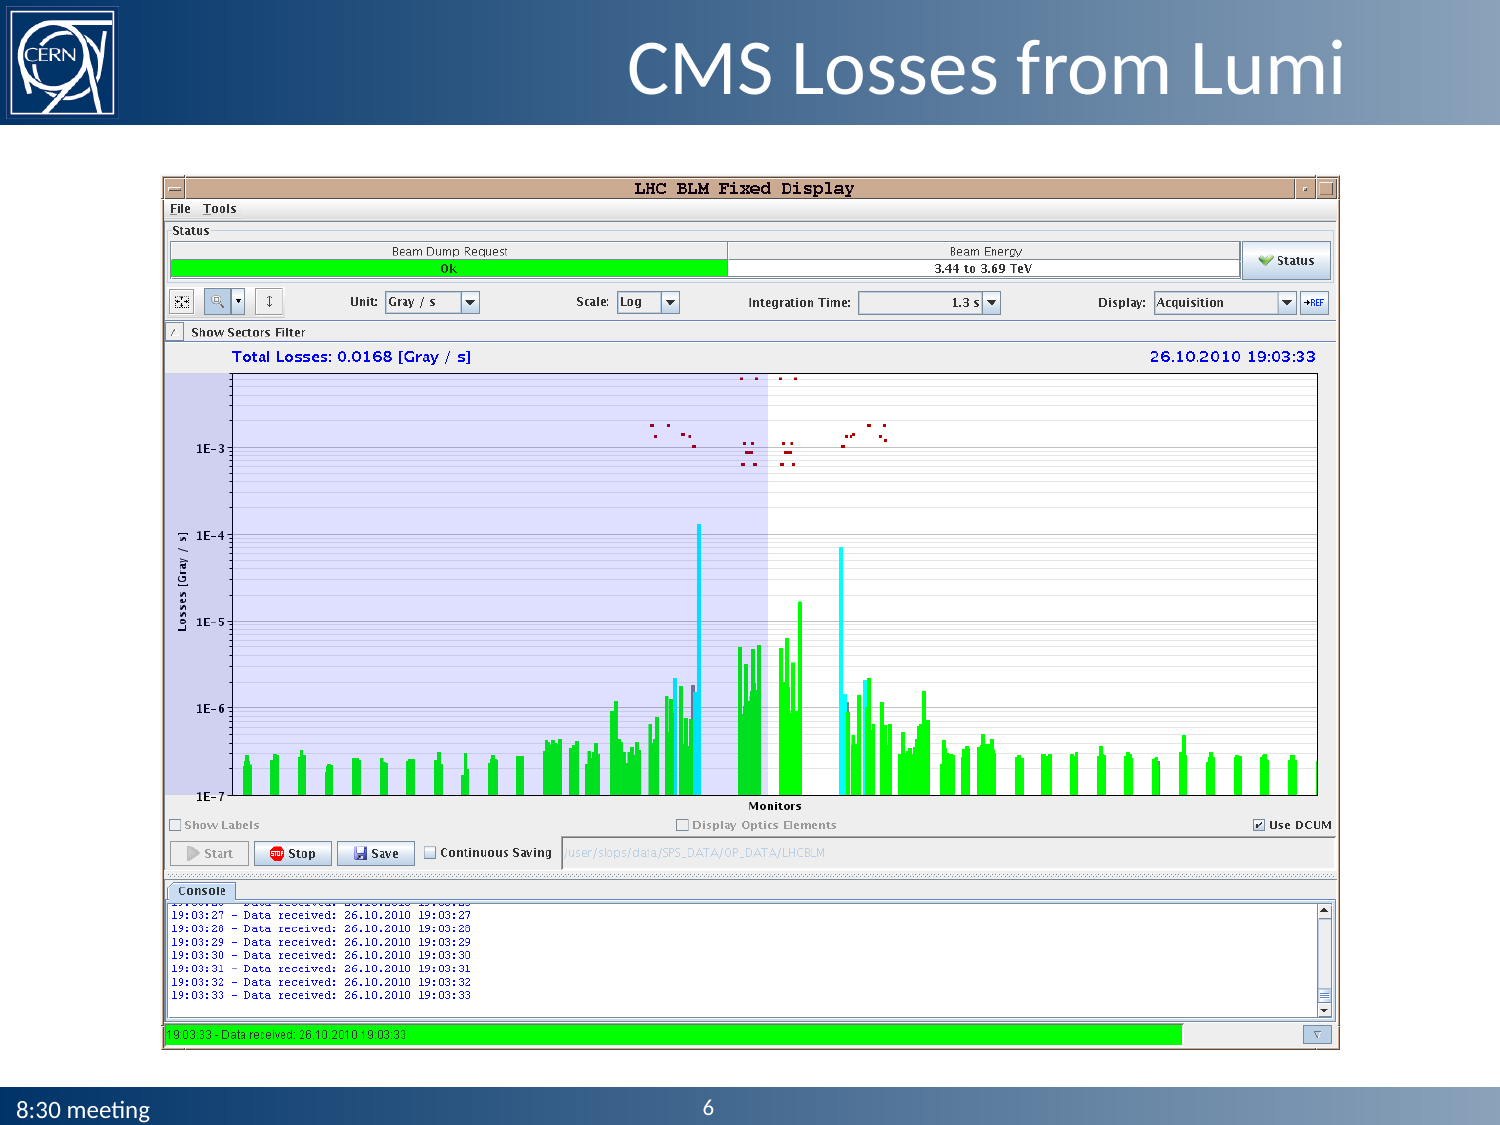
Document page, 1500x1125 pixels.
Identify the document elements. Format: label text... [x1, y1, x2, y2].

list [37, 174, 1463, 1051]
slide_number 6 [687, 1089, 876, 1125]
picture [6, 6, 119, 119]
title CMS Losses from Lumi [124, 0, 1363, 126]
footer 8:30 meeting [0, 1093, 597, 1125]
